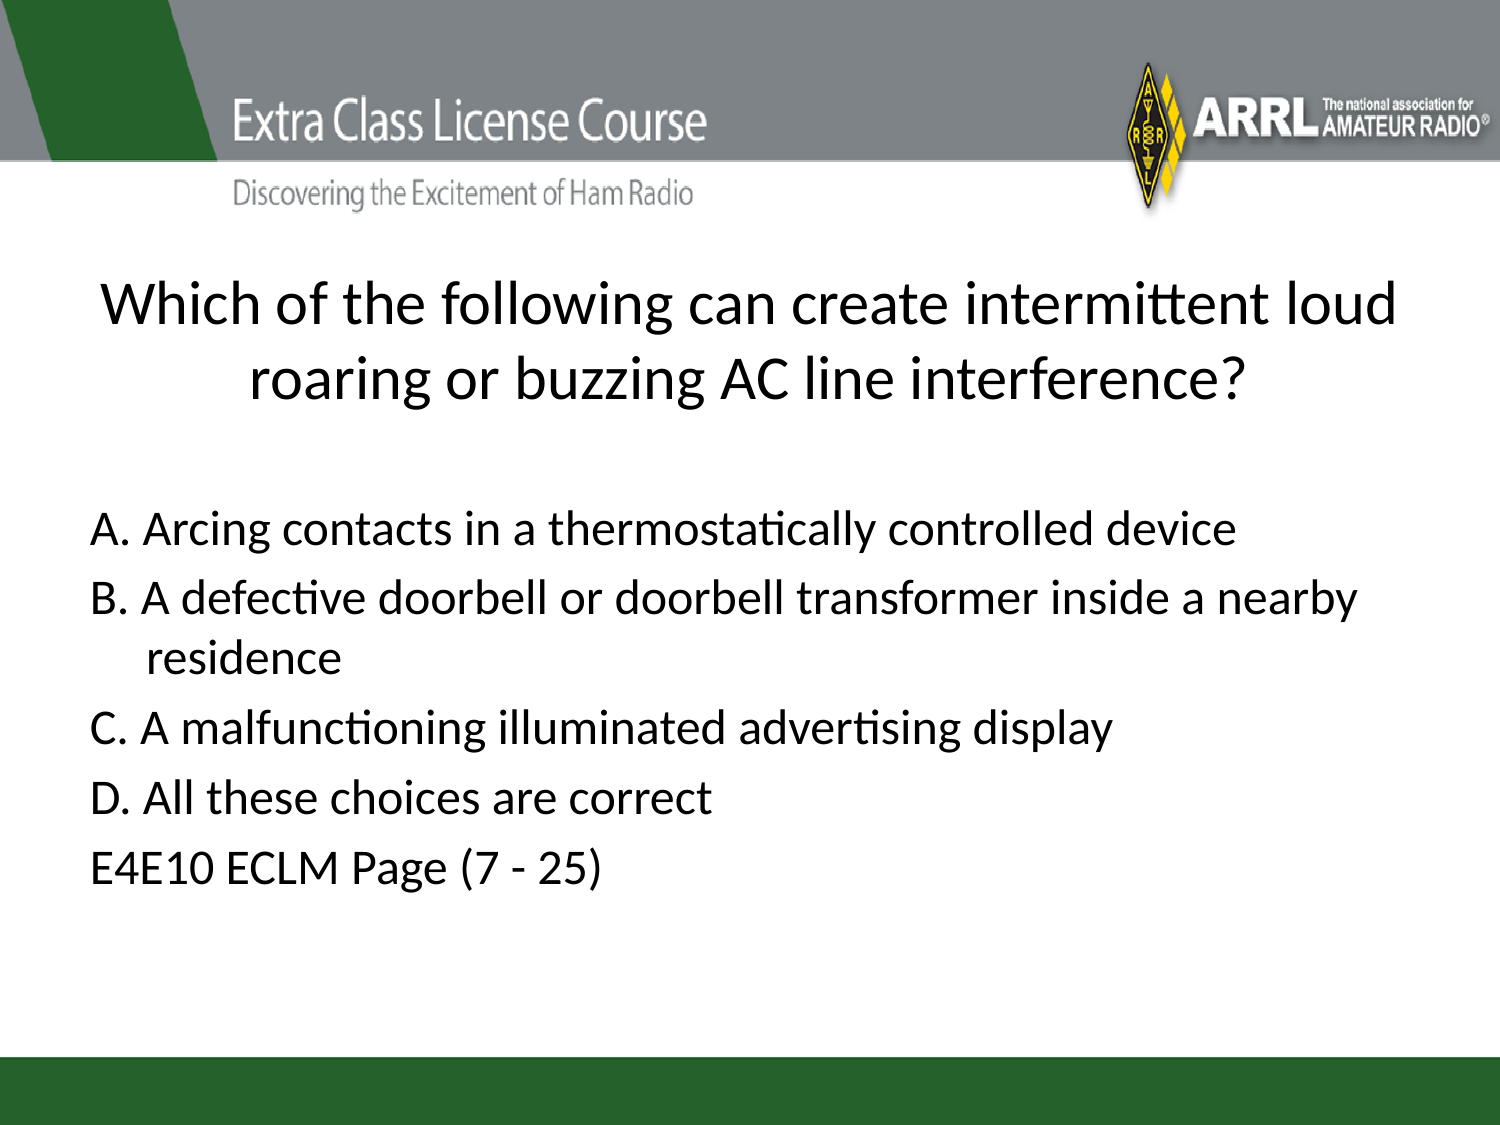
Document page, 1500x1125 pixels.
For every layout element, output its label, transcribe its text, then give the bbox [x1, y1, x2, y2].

list A. Arcing contacts in a thermostatically controlled device B. A defective doorbell or doorbell transformer inside a nearby residence C. A malfunctioning illuminated advertising display D. All these choices are correct E4E10 ECLM Page (7 - 25) [75, 487, 1425, 1005]
title Which of the following can create intermittent loud roaring or buzzing AC line interference? [75, 254, 1425, 435]
picture [0, 0, 1500, 1125]
